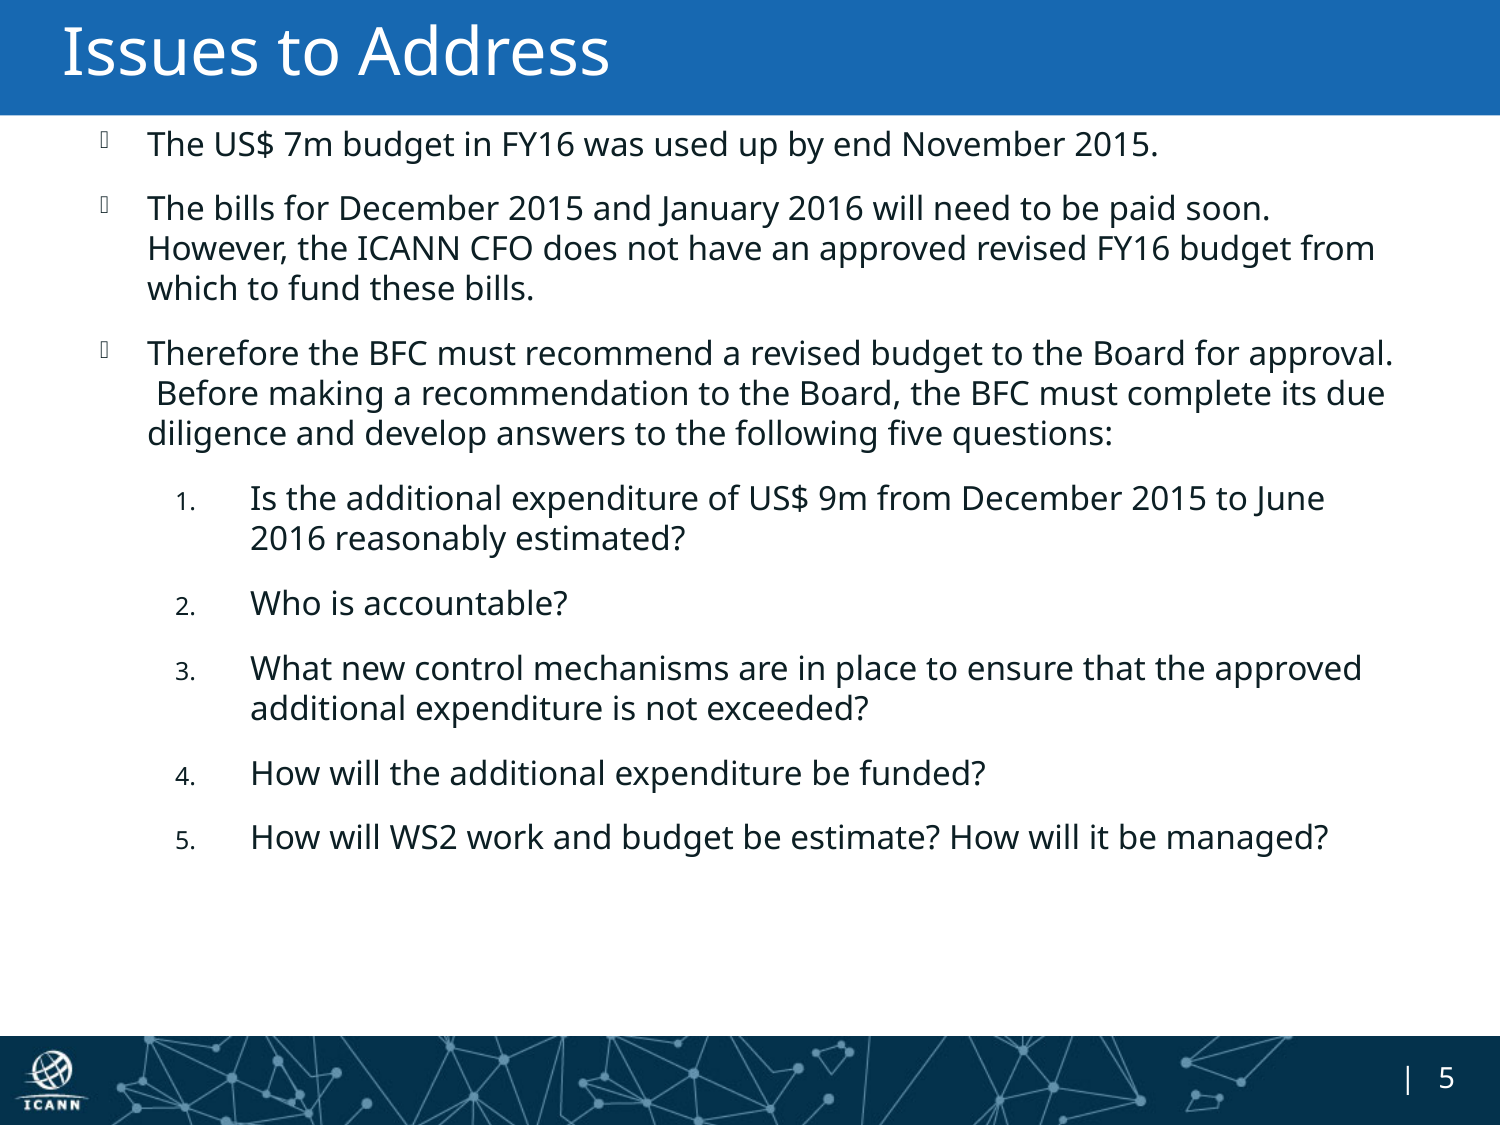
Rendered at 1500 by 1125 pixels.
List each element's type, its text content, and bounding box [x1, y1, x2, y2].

text_box The US$ 7m budget in FY16 was used up by end November 2015. The bills for December 2015 and January 2016 will need to be paid soon. However, the ICANN CFO does not have an approved revised FY16 budget from which to fund these bills. Therefore the BFC must recommend a revised budget to the Board for approval. Before making a recommendation to the Board, the BFC must complete its due diligence and develop answers to the following five questions: Is the additional expenditure of US$ 9m from December 2015 to June 2016 reasonably estimated? Who is accountable? What new control mechanisms are in place to ensure that the approved additional expenditure is not exceeded? How will the additional expenditure be funded? How will WS2 work and budget be estimate? How will it be managed? [85, 116, 1415, 938]
picture [0, 1036, 1500, 1125]
title Issues to Address [0, 0, 1500, 116]
